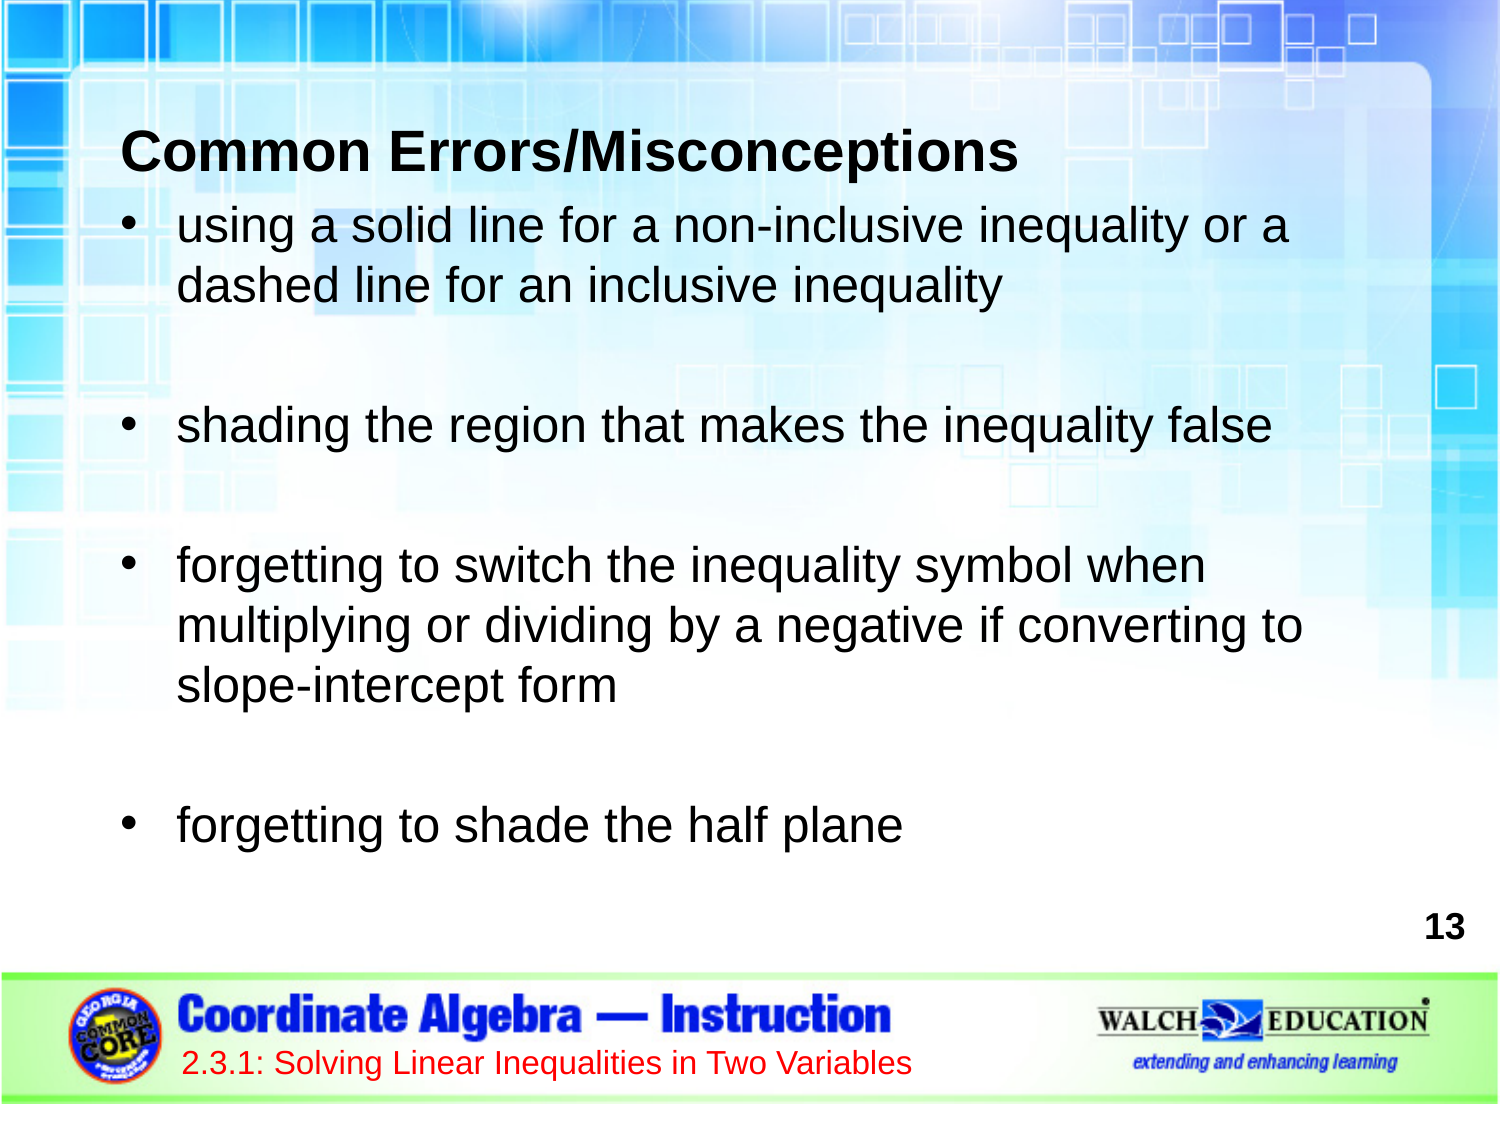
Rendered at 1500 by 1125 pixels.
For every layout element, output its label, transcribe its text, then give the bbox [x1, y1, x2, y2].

slide_number 13 [1361, 901, 1481, 949]
picture [1, 0, 1500, 1104]
subtitle Common Errors/Misconceptions using a solid line for a non-inclusive inequality or a dashed line for an inclusive inequality shading the region that makes the inequality false forgetting to switch the inequality symbol when multiplying or dividing by a negative if converting to slope-intercept form forgetting to shade the half plane [105, 105, 1394, 925]
list 2.3.1: Solving Linear Inequalities in Two Variables [166, 1033, 1074, 1078]
